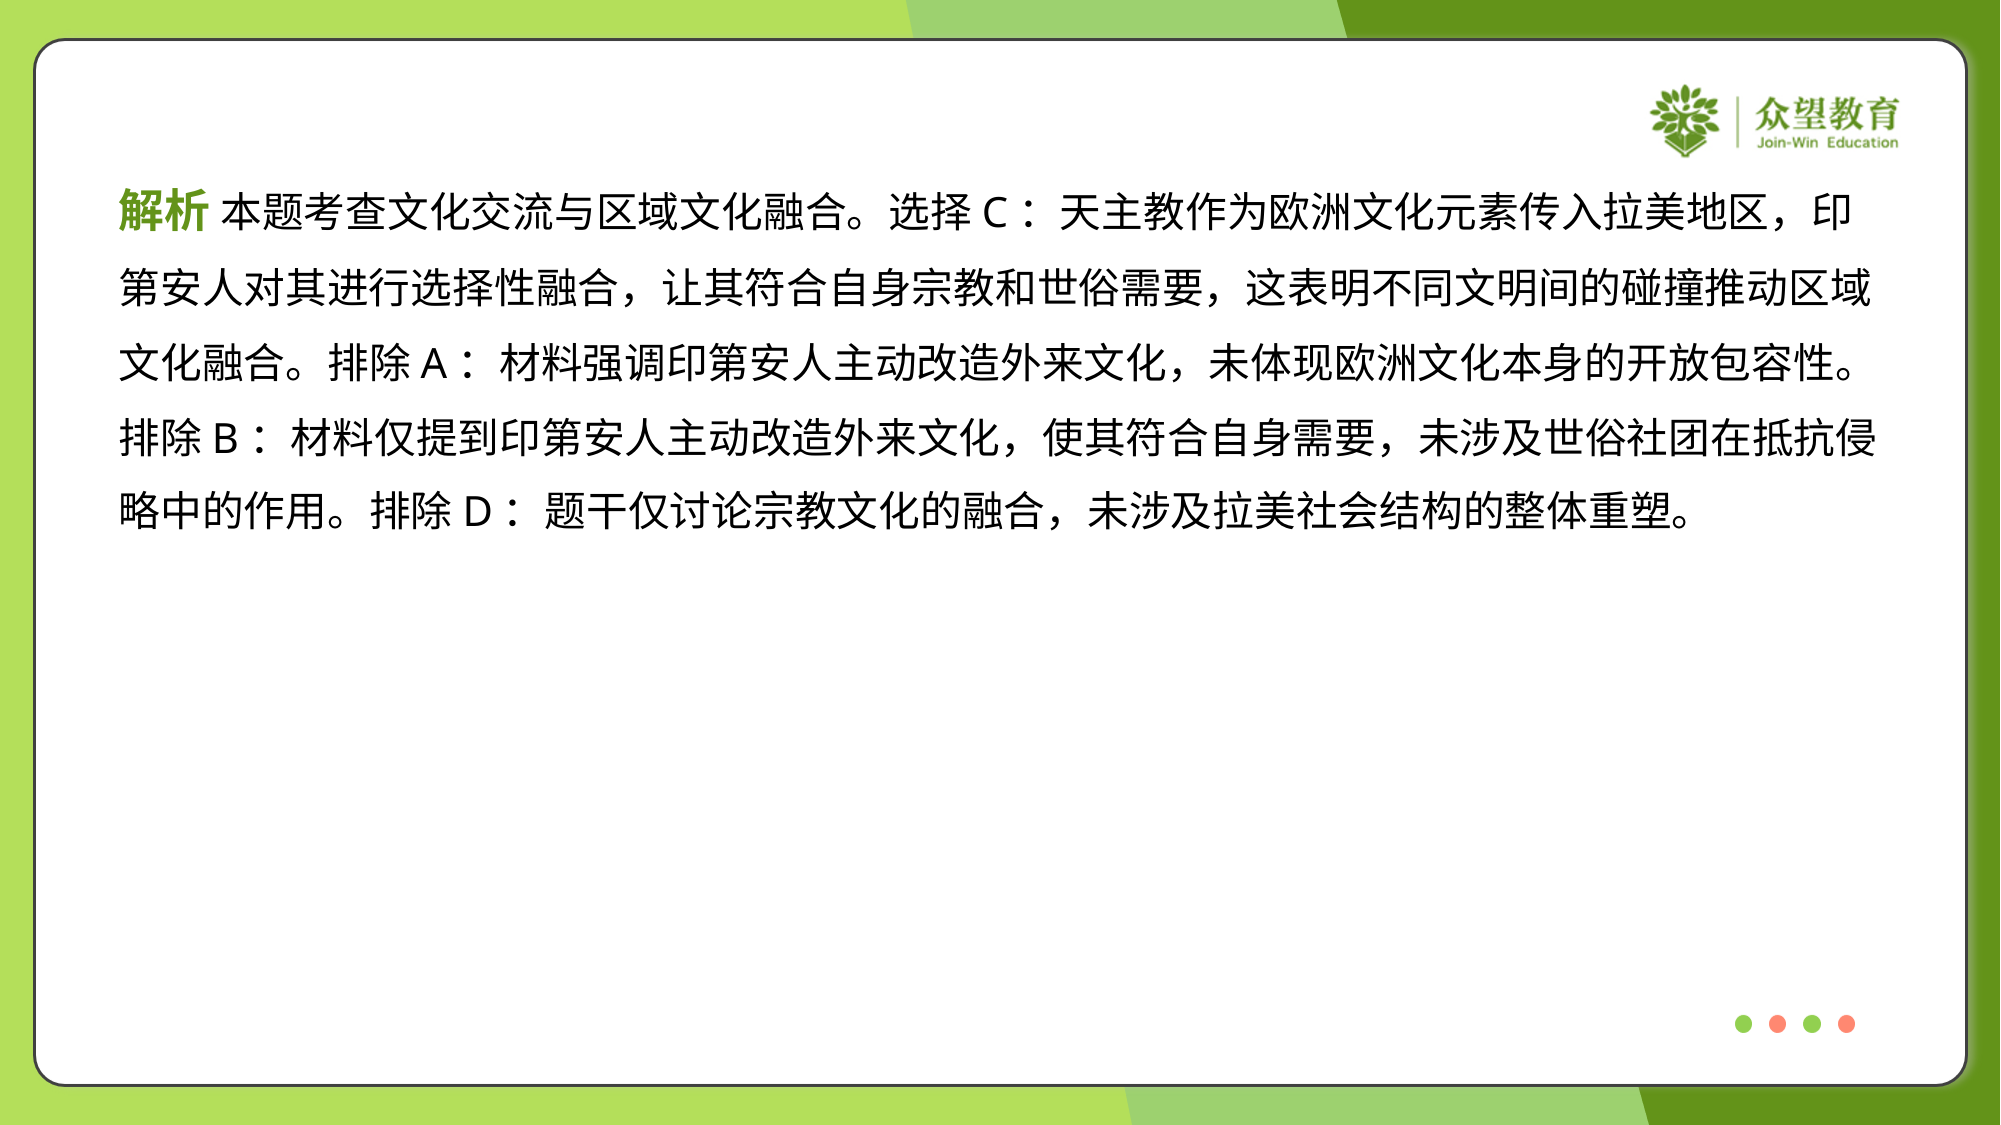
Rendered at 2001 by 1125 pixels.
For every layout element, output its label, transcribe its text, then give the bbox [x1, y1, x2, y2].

text_box 解析 本题考查文化交流与区域文化融合。选择C：天主教作为欧洲文化元素传入拉美地区，印 第安人对其进行选择性融合，让其符合自身宗教和世俗需要，这表明不同文明间的碰撞推动区域 文化融合。排除A：材料强调印第安人主动改造外来文化，未体现欧洲文化本身的开放包容性。 排除B：材料仅提到印第安人主动改造外来文化，使其符合自身需要，未涉及世俗社团在抵抗侵 略中的作用。排除D：题干仅讨论宗教文化的融合，未涉及拉美社会结构的整体重塑。 [118, 159, 1883, 527]
picture [0, 0, 2000, 1125]
